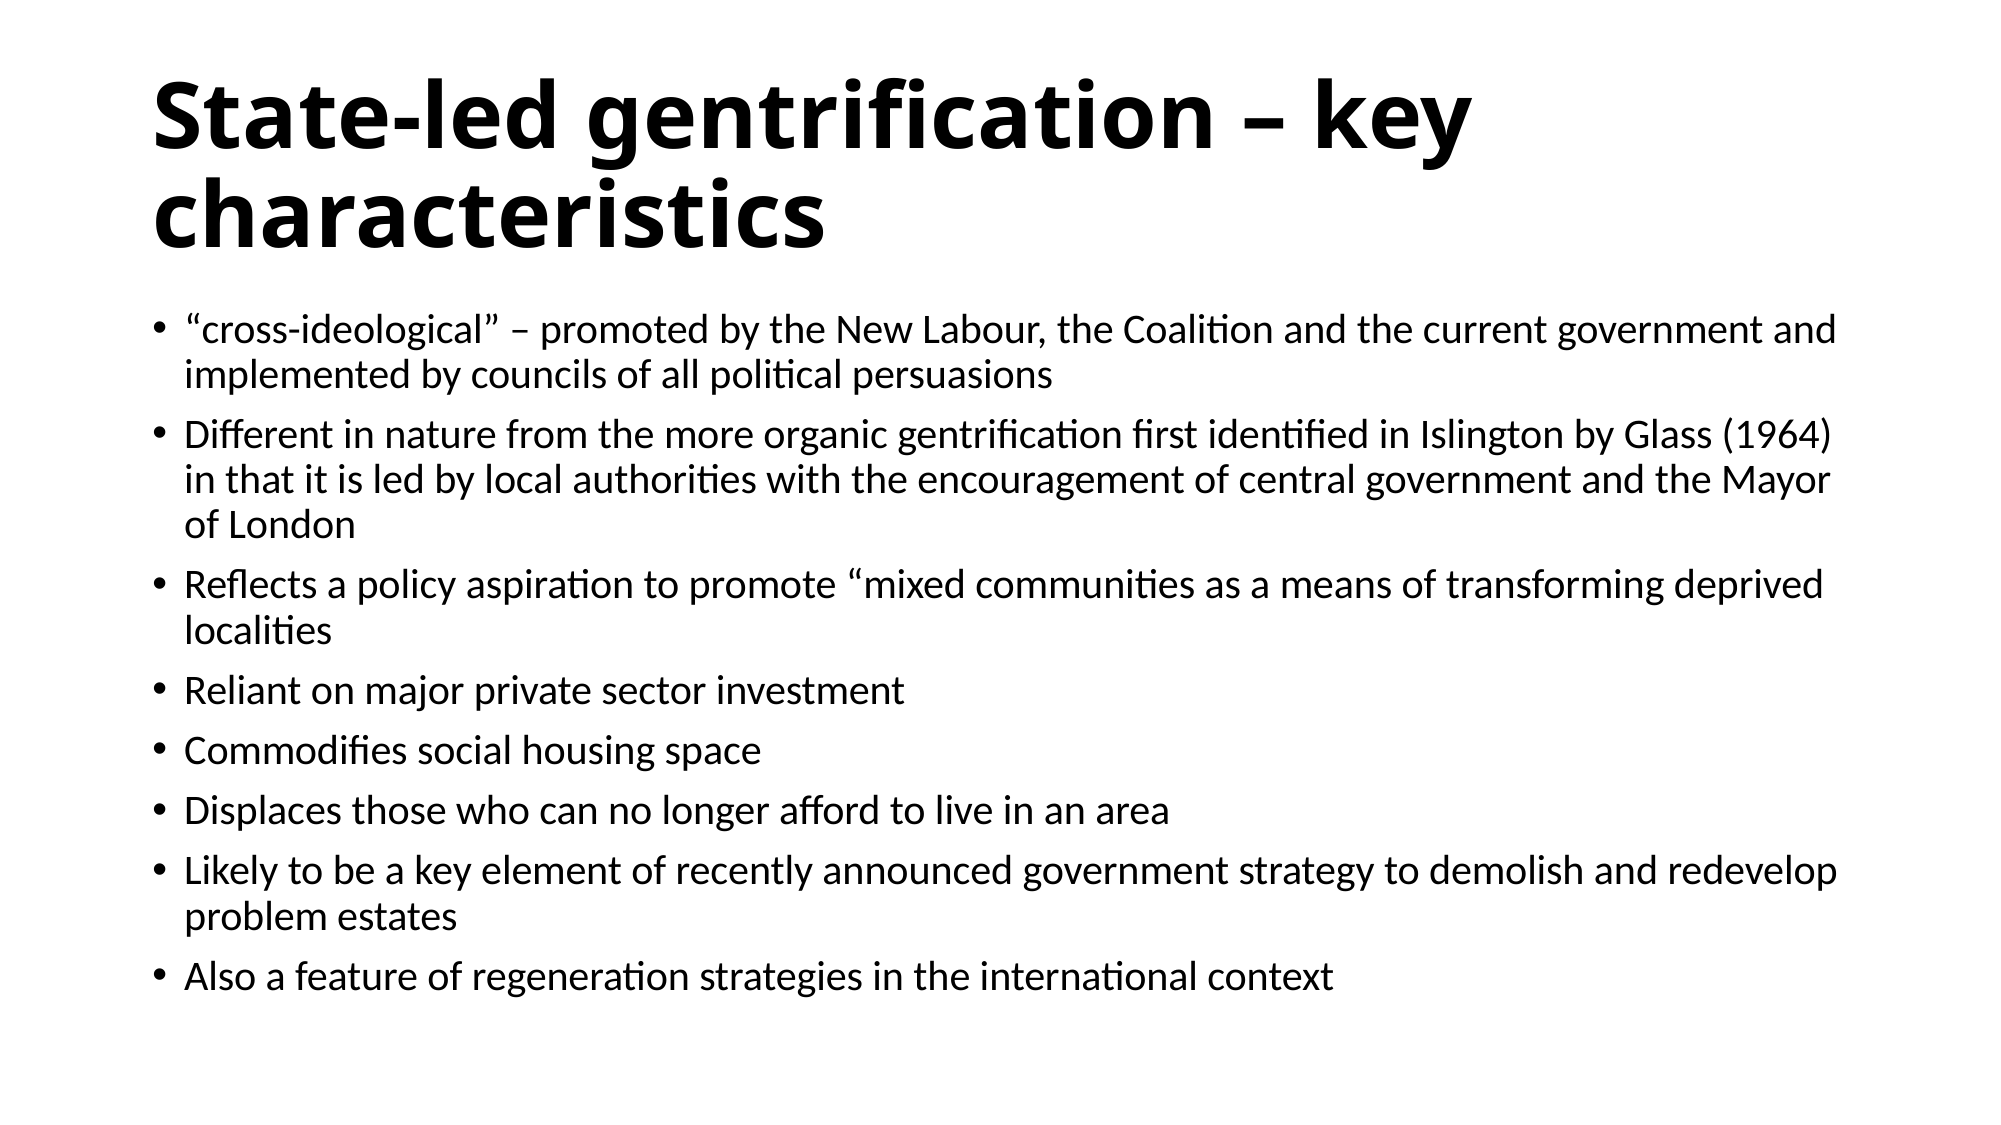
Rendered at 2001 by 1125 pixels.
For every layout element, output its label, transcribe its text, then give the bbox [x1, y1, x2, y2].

list “cross-ideological” – promoted by the New Labour, the Coalition and the current government and implemented by councils of all political persuasions Different in nature from the more organic gentrification first identified in Islington by Glass (1964) in that it is led by local authorities with the encouragement of central government and the Mayor of London Reflects a policy aspiration to promote “mixed communities as a means of transforming deprived localities Reliant on major private sector investment Commodifies social housing space Displaces those who can no longer afford to live in an area Likely to be a key element of recently announced government strategy to demolish and redevelop problem estates Also a feature of regeneration strategies in the international context [137, 299, 1863, 1014]
title State-led gentrification – key characteristics [137, 59, 1863, 278]
